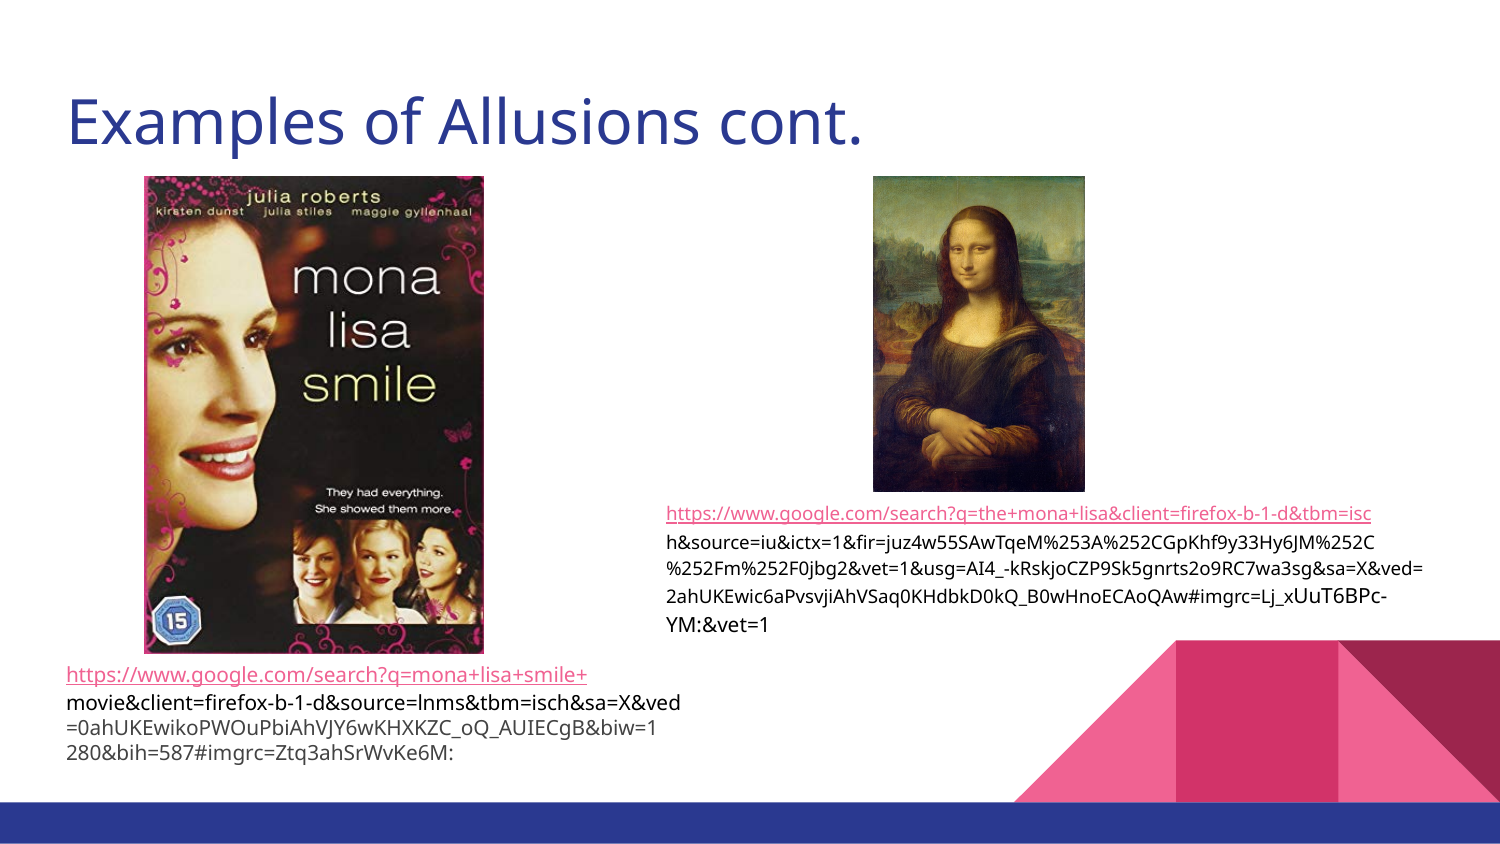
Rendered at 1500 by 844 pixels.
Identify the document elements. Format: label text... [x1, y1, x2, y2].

picture [872, 176, 1085, 492]
picture [144, 176, 484, 655]
title Examples of Allusions cont. [51, 67, 1449, 167]
list https://www.google.com/search?q=the+mona+lisa&client=firefox-b-1-d&tbm=isc h&source=iu&ictx=1&fir=juz4w55SAwTqeM%253A%252CGpKhf9y33Hy6JM%252C %252Fm%252F0jbg2&vet=1&usg=AI4_-kRskjoCZP9Sk5gnrts2o9RC7wa3sg&sa=X&ved= 2ahUKEwic6aPvsvjiAhVSaq0KHdbkD0kQ_B0wHnoECAoQAw#imgrc=Lj_xUuT6BPc-YM:&vet=1 https://www.google.com/search?q=mona+lisa+smile+ movie&client=firefox-b-1-d&source=lnms&tbm=isch&sa=X&ved =0ahUKEwikoPWOuPbiAhVJY6wKHXKZC_oQ_AUIECgB&biw=1 280&bih=587#imgrc=Ztq3ahSrWvKe6M: [51, 176, 1449, 809]
